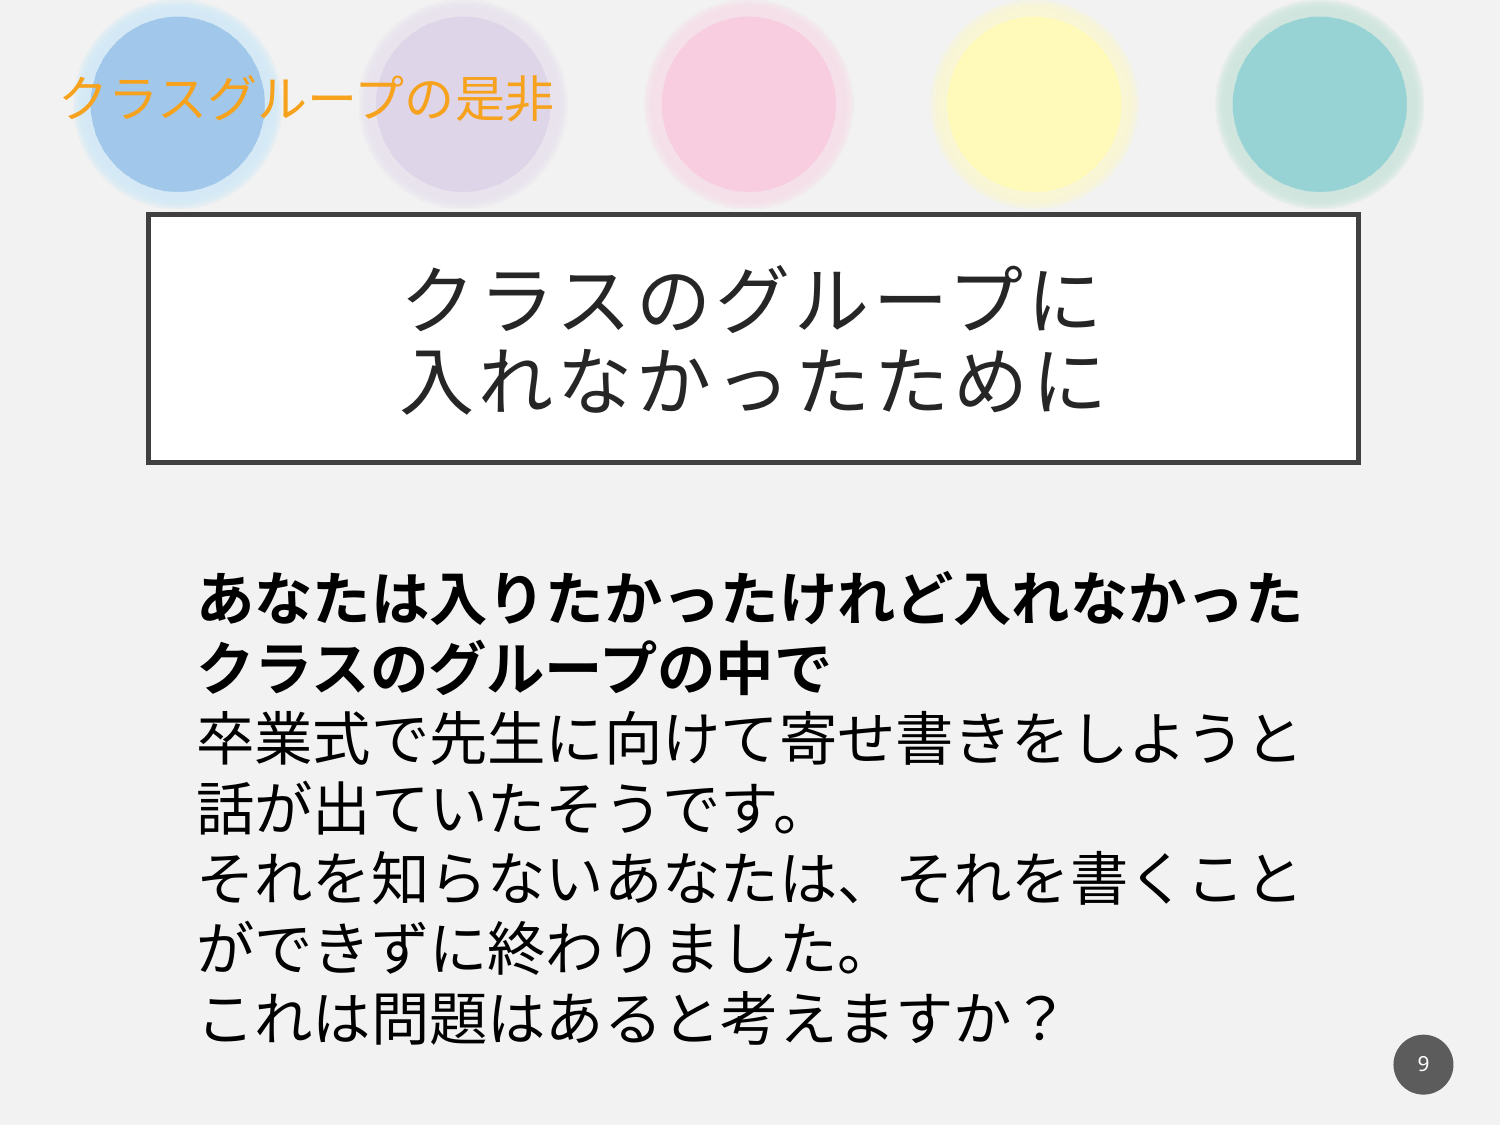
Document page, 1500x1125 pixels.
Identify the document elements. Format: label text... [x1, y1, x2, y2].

picture [73, 88, 96, 114]
picture [73, 0, 1424, 209]
slide_number 9 [1393, 1034, 1454, 1095]
text_box クラスのグループに 入れなかったために [148, 214, 1359, 463]
text_box あなたは入りたかったけれど入れなかったクラスのグループの中で 卒業式で先生に向けて寄せ書きをしようと話が出ていたそうです。 それを知らないあなたは、それを書くことができずに終わりました。 これは問題はあると考えますか？ [181, 554, 1336, 1060]
